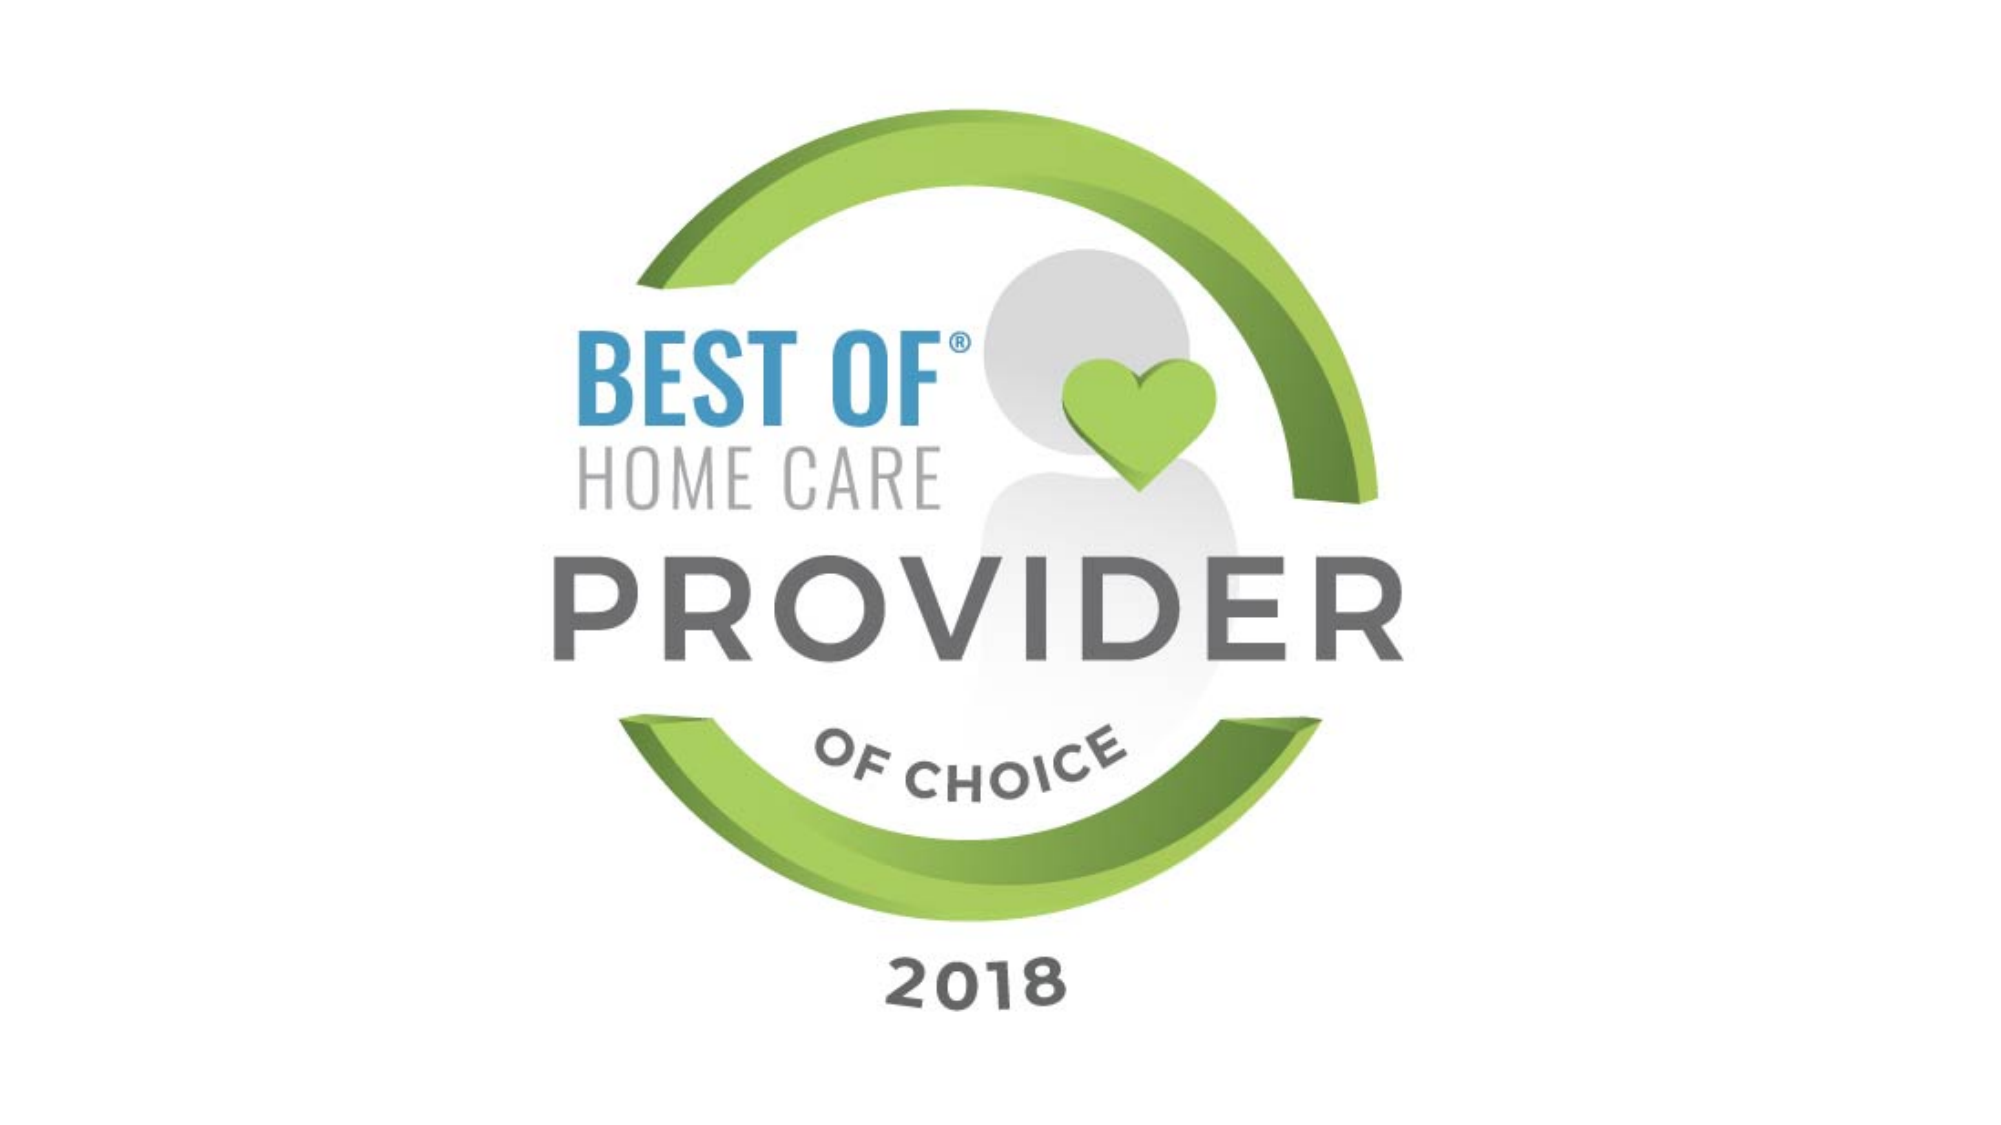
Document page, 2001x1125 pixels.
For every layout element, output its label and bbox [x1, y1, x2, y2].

picture [498, 84, 1462, 1032]
